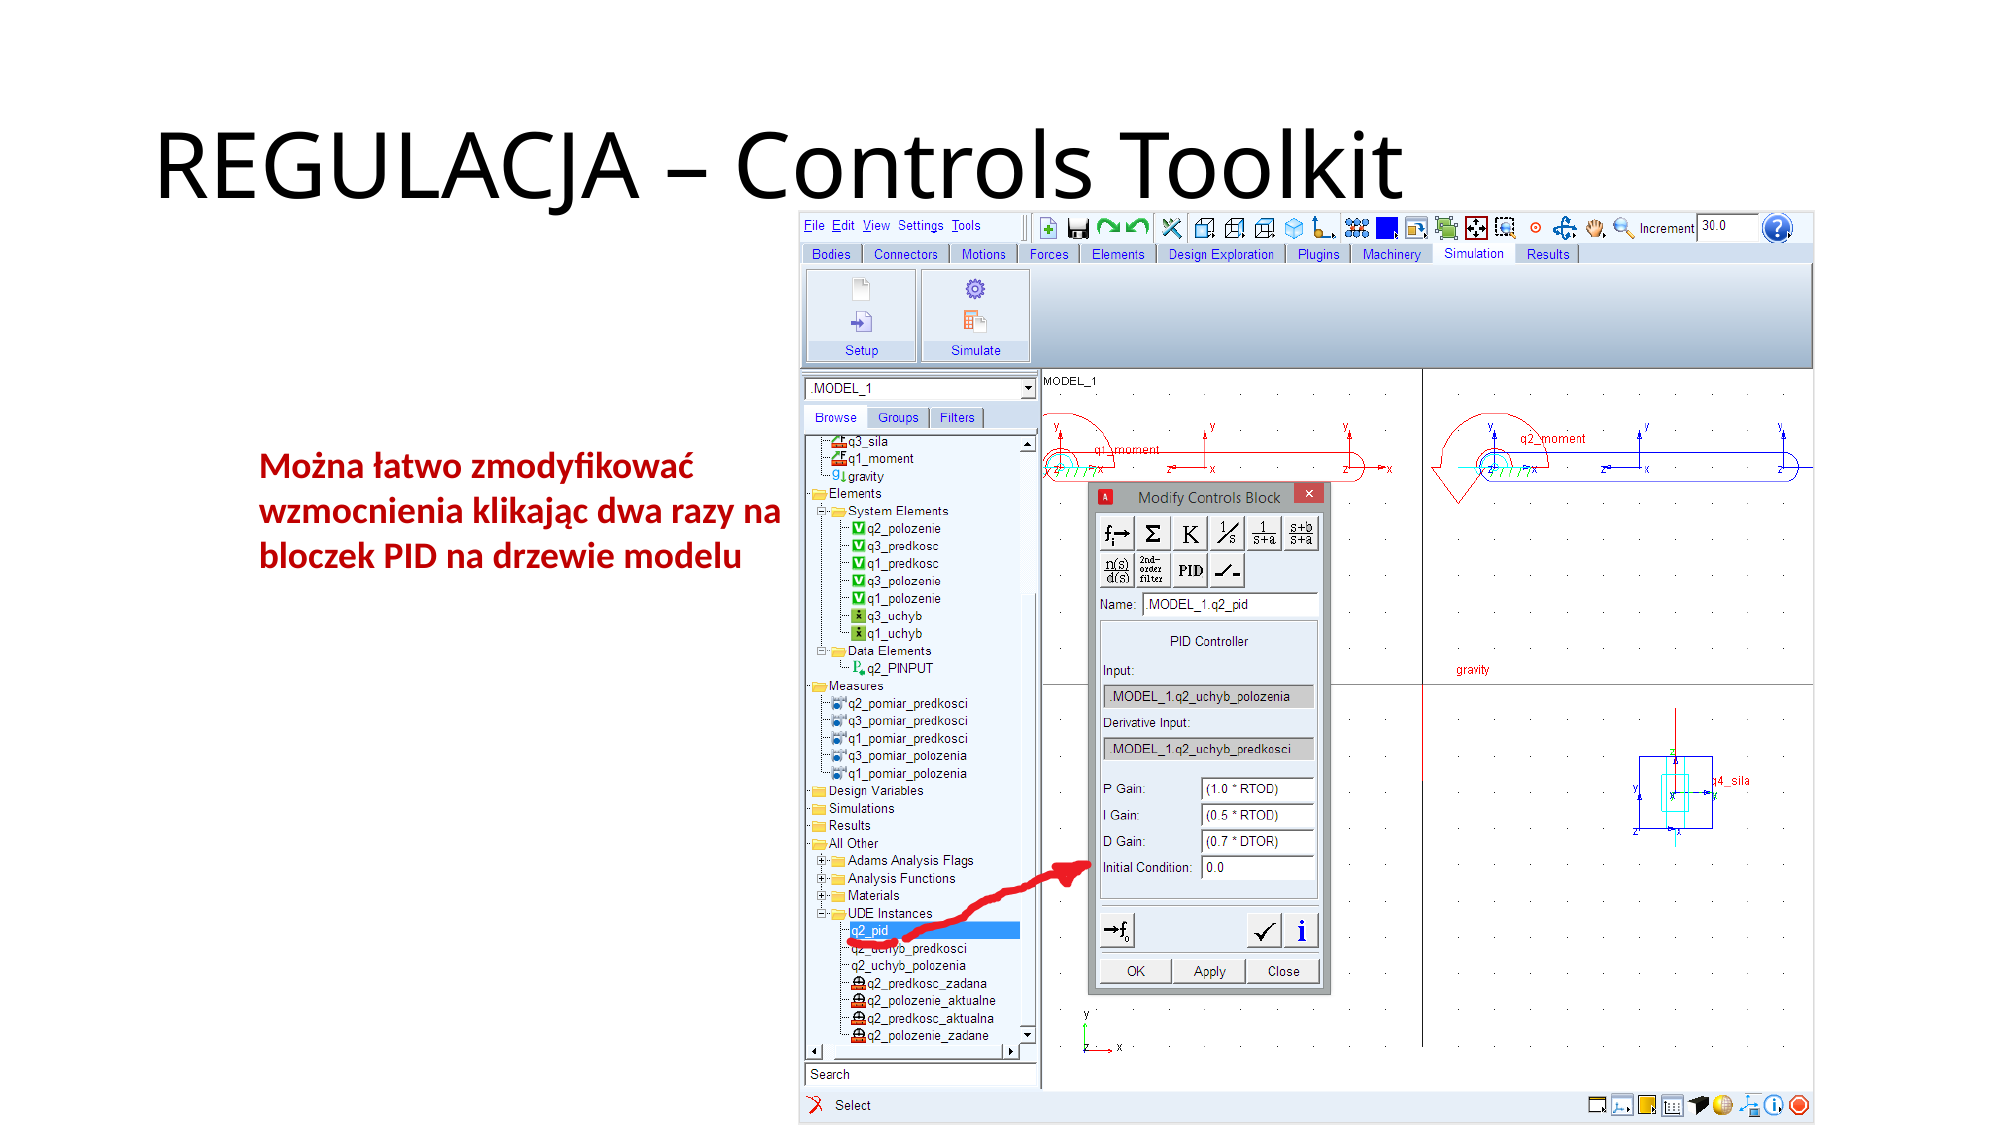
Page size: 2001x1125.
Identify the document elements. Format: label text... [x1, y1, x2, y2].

text_box Można łatwo zmodyfikować wzmocnienia klikając dwa razy na bloczek PID na drzewie modelu [244, 433, 798, 584]
picture [798, 210, 1815, 1125]
title REGULACJA – Controls Toolkit [137, 59, 1863, 278]
